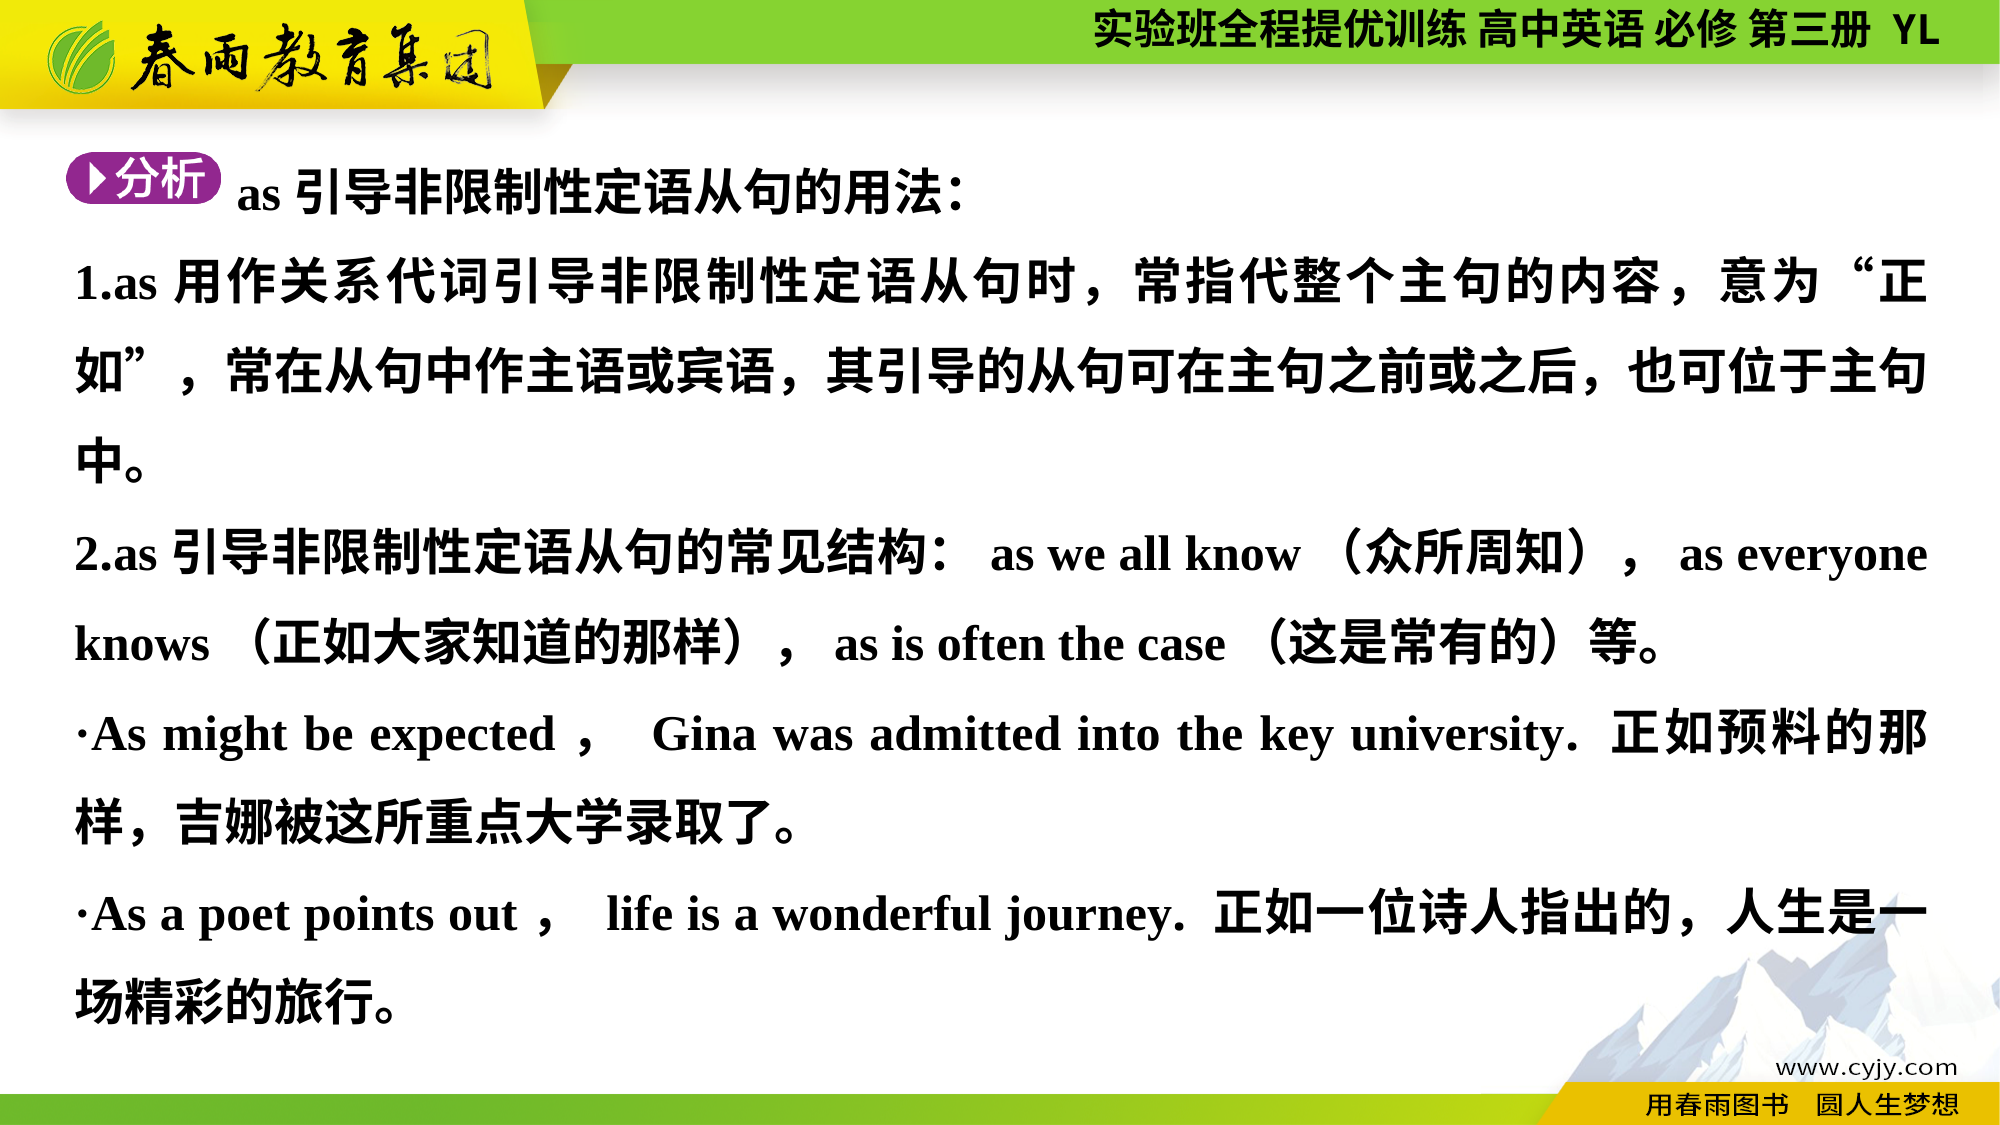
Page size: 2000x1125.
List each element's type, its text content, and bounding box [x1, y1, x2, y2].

picture [0, 0, 2000, 1125]
list as引导非限制性定语从句的用法： 1.as用作关系代词引导非限制性定语从句时，常指代整个主句的内容，意为“正如”，常在从句中作主语或宾语，其引导的从句可在主句之前或之后，也可位于主句中。 2.as引导非限制性定语从句的常见结构：as we all know（众所周知），as everyone knows（正如大家知道的那样），as is often the case（这是常有的）等。 ·As might be expected， Gina was admitted into the key university. 正如预料的那样，吉娜被这所重点大学录取了。 ·As a poet points out， life is a wonderful journey. 正如一位诗人指出的，人生是一场精彩的旅行。 [59, 122, 1944, 1047]
